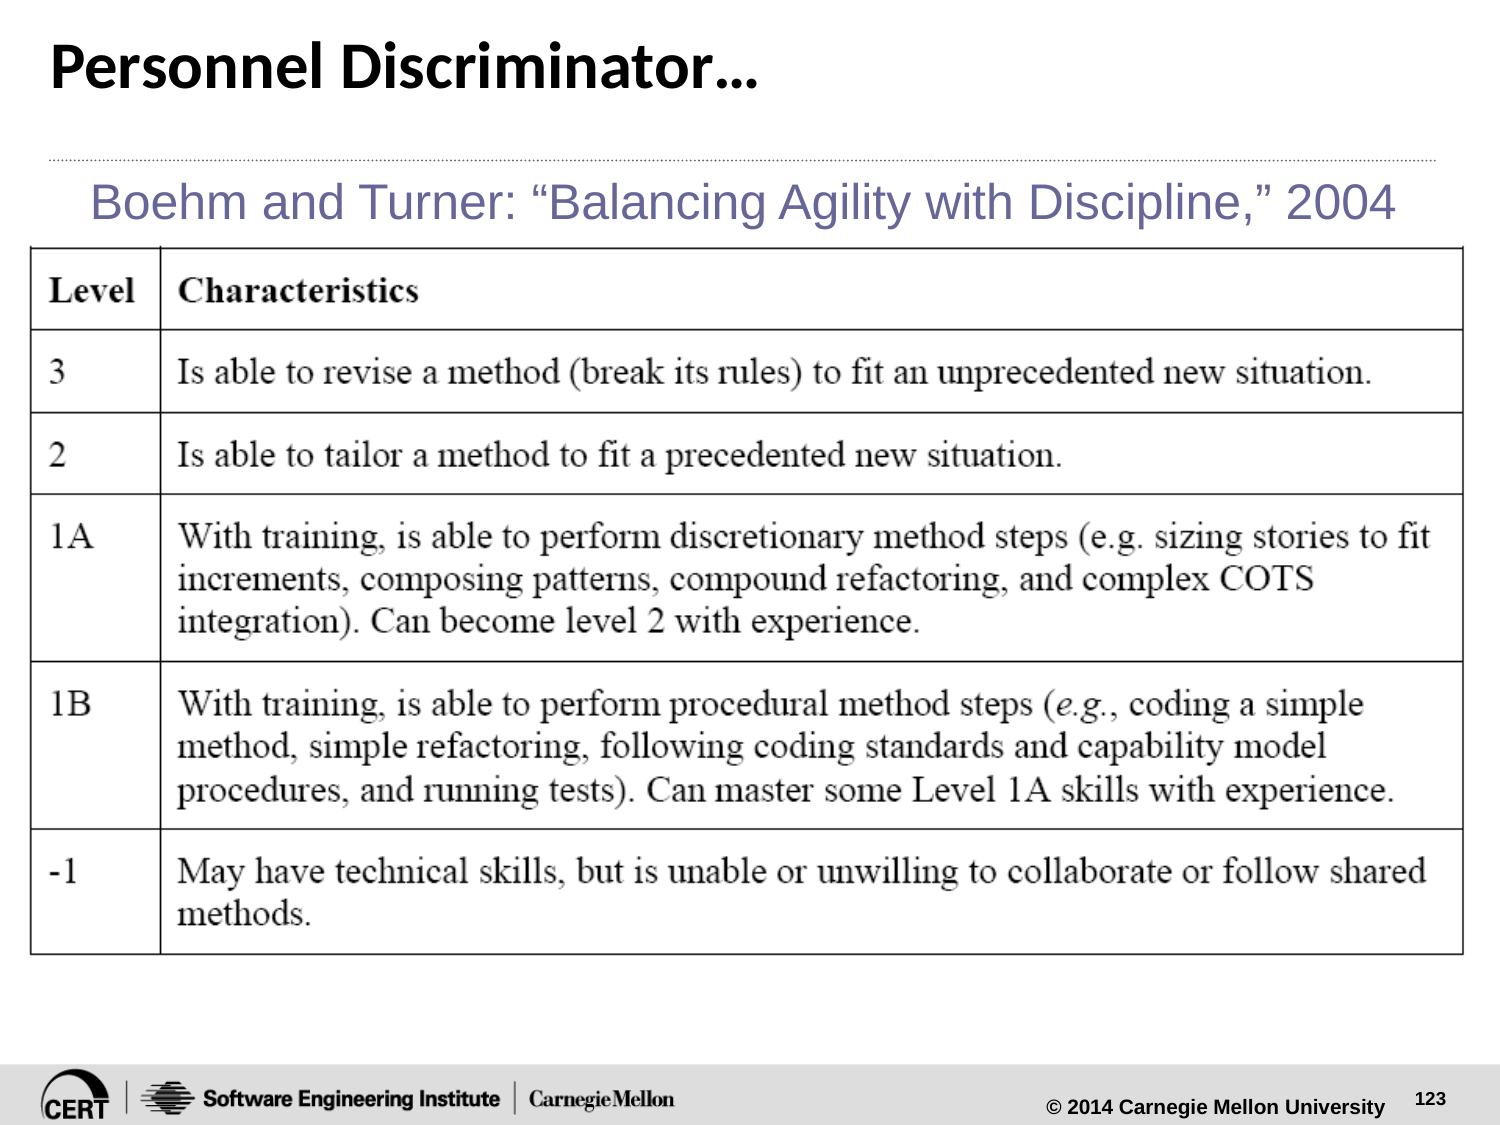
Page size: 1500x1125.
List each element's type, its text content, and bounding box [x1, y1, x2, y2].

title Personnel Discriminator… [49, 37, 1441, 155]
text_box Boehm and Turner: “Balancing Agility with Discipline,” 2004 [62, 162, 1425, 238]
picture [24, 240, 1476, 960]
picture [24, 1065, 688, 1125]
